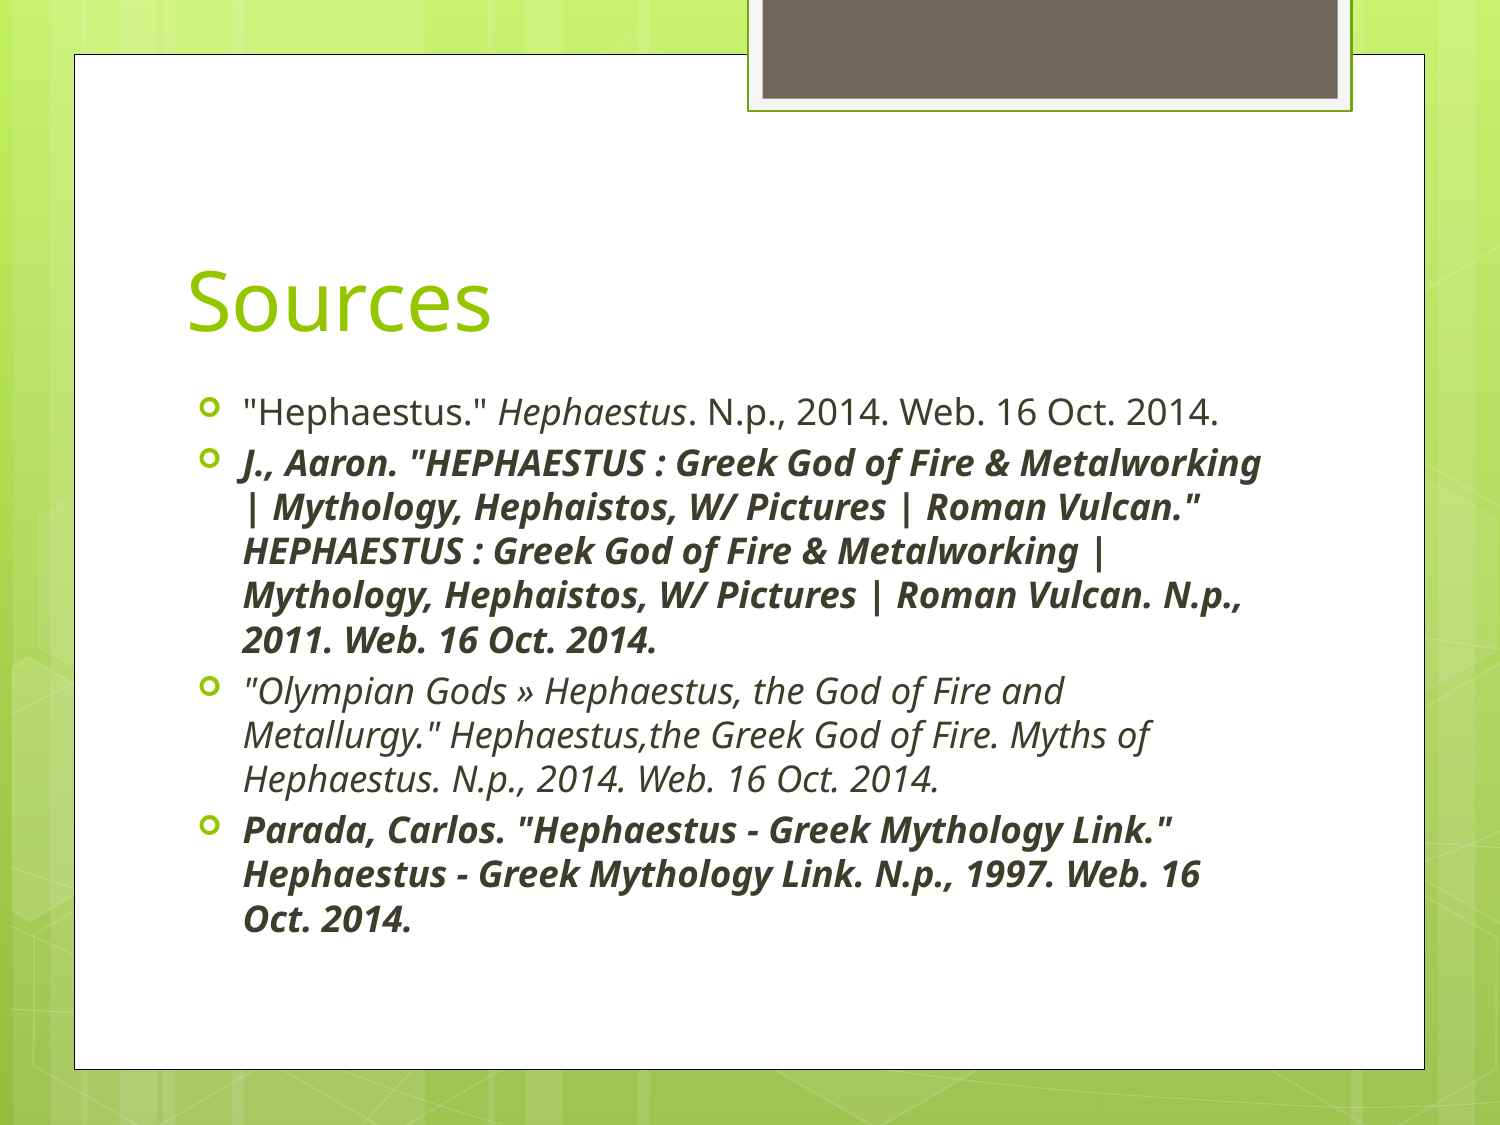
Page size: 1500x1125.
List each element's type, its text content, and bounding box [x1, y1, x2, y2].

title Sources [171, 168, 1324, 357]
list "Hephaestus." Hephaestus. N.p., 2014. Web. 16 Oct. 2014. J., Aaron. "HEPHAESTUS : Greek God of Fire & Metalworking | Mythology, Hephaistos, W/ Pictures | Roman Vulcan." HEPHAESTUS : Greek God of Fire & Metalworking | Mythology, Hephaistos, W/ Pictures | Roman Vulcan. N.p., 2011. Web. 16 Oct. 2014. "Olympian Gods » Hephaestus, the God of Fire and Metallurgy." Hephaestus,the Greek God of Fire. Myths of Hephaestus. N.p., 2014. Web. 16 Oct. 2014. Parada, Carlos. "Hephaestus - Greek Mythology Link." Hephaestus - Greek Mythology Link. N.p., 1997. Web. 16 Oct. 2014. [171, 381, 1283, 957]
